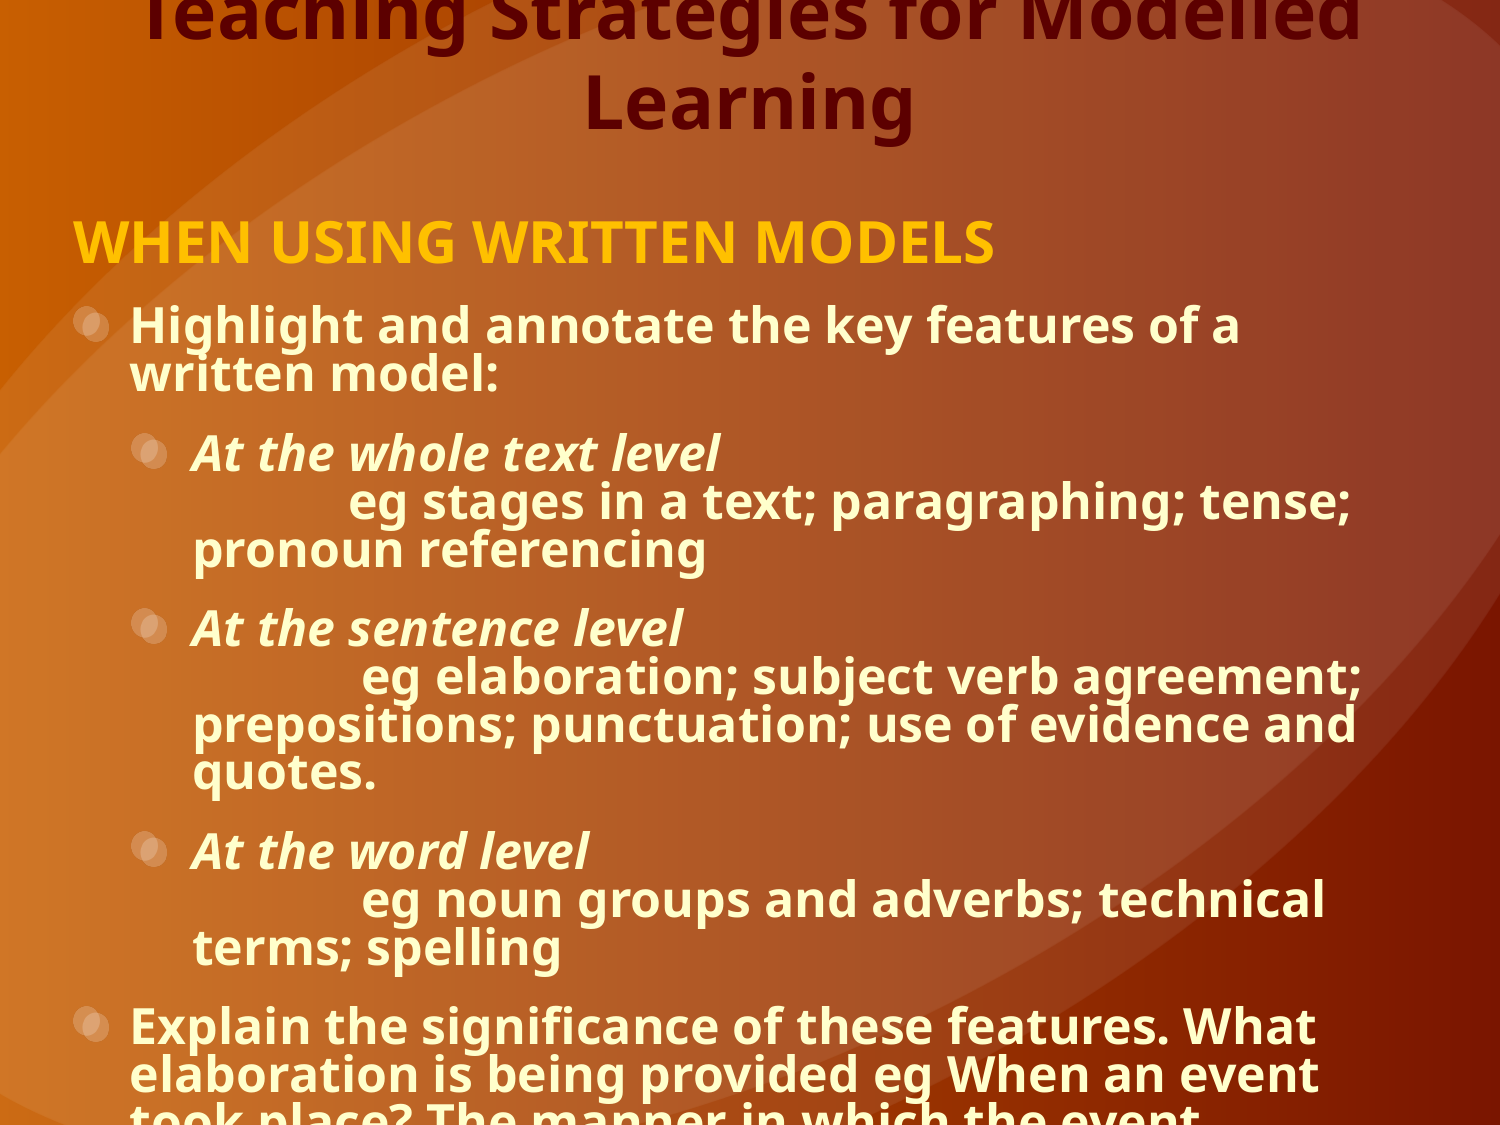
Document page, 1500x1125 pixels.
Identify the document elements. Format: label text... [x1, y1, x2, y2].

title Teaching Strategies for Modelled Learning [35, 46, 1465, 153]
picture [0, 0, 1500, 1125]
list WHEN USING WRITTEN MODELS Highlight and annotate the key features of a written model: At the whole text level eg stages in a text; paragraphing; tense; pronoun referencing At the sentence level eg elaboration; subject verb agreement; prepositions; punctuation; use of evidence and quotes. At the word level eg noun groups and adverbs; technical terms; spelling Explain the significance of these features. What elaboration is being provided eg When an event took place? The manner in which the event occurred. The physical or character attributes of a noun. [58, 210, 1430, 973]
